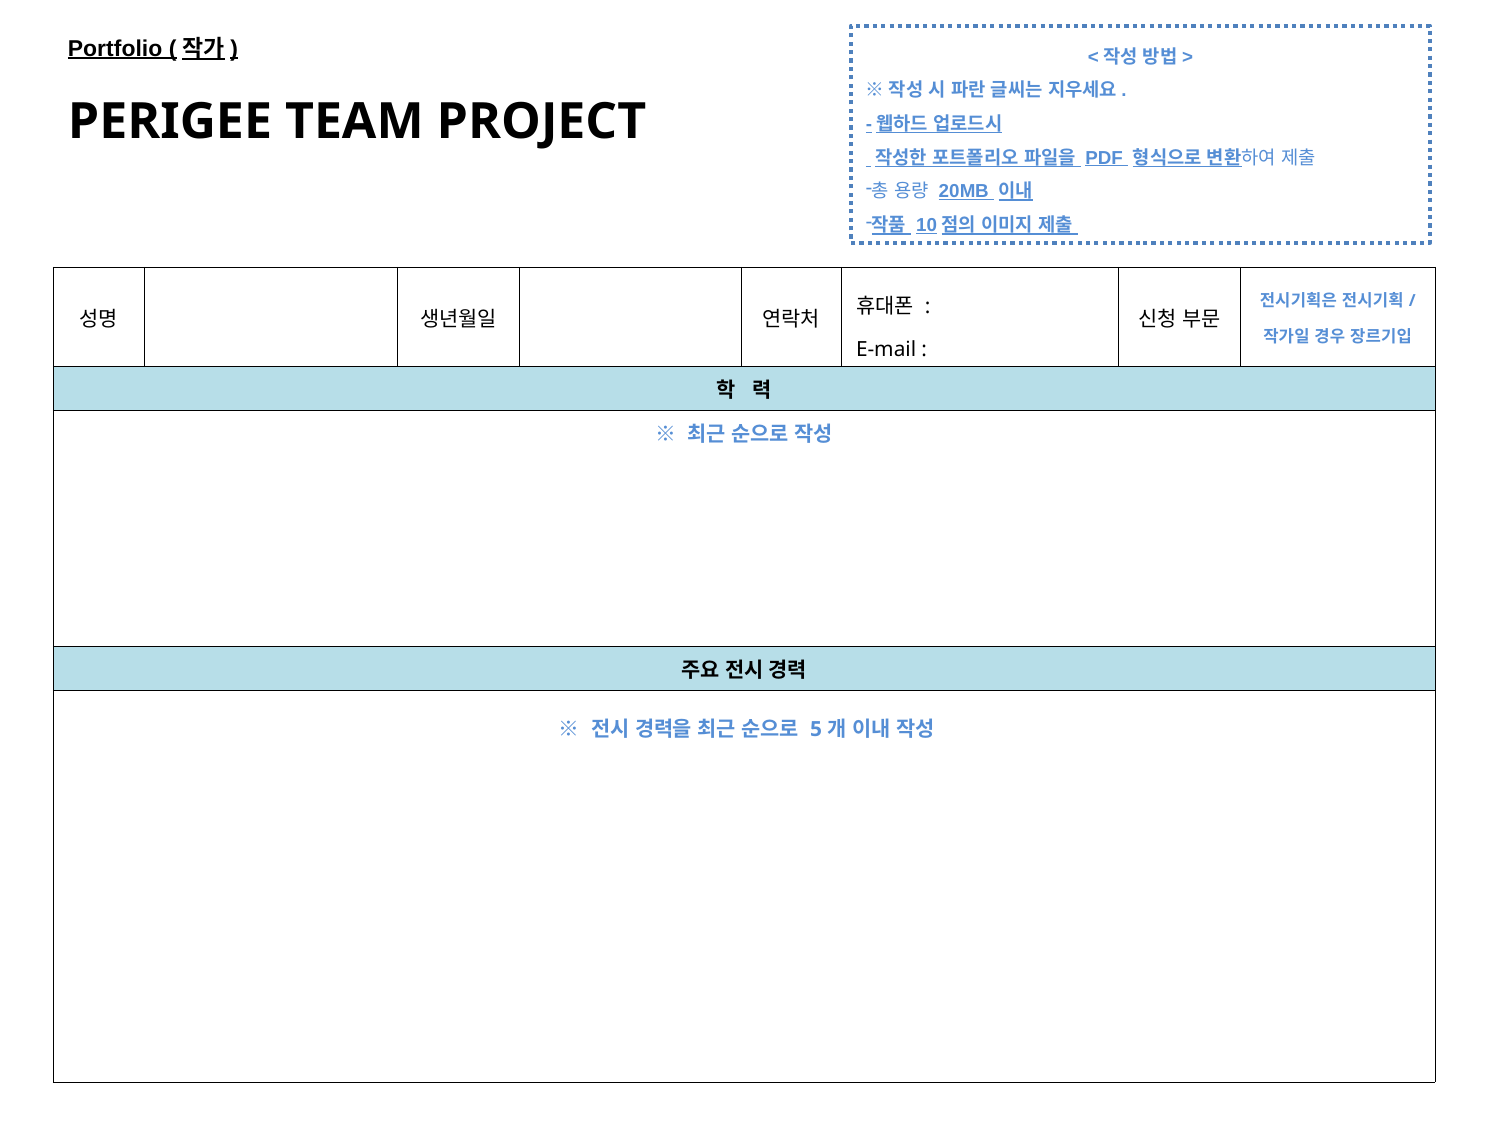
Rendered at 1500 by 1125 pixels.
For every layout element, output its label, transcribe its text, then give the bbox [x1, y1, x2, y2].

table_header 신청 부문 [1119, 268, 1240, 366]
text_box Portfolio (작가) [53, 25, 653, 68]
table_cell ※ 최근 순으로 작성 [54, 411, 1435, 646]
table_cell 학 력 [54, 367, 1435, 410]
table_cell 주요 전시 경력 [54, 647, 1435, 690]
table_header 전시기획은 전시기획/ 작가일 경우 장르기입 [1241, 268, 1435, 366]
table_header 연락처 [742, 268, 841, 366]
text_box <작성 방법> ※작성 시 파란 글씨는 지우세요. -웹하드 업로드시 작성한 포트폴리오 파일을 PDF 형식으로 변환하여 제출 총 용량 20MB 이내 작품 10점의 이미지 제출 [849, 24, 1432, 245]
table_cell ※ 전시 경력을 최근 순으로 5개 이내 작성 [54, 691, 1435, 1082]
table_header 휴대폰 : E-mail : [842, 268, 1118, 366]
table_header 성명 [54, 268, 144, 366]
table_header [520, 268, 741, 366]
table_header [145, 268, 397, 366]
text_box PERIGEE TEAM PROJECT [53, 81, 876, 258]
table_header 생년월일 [398, 268, 519, 366]
